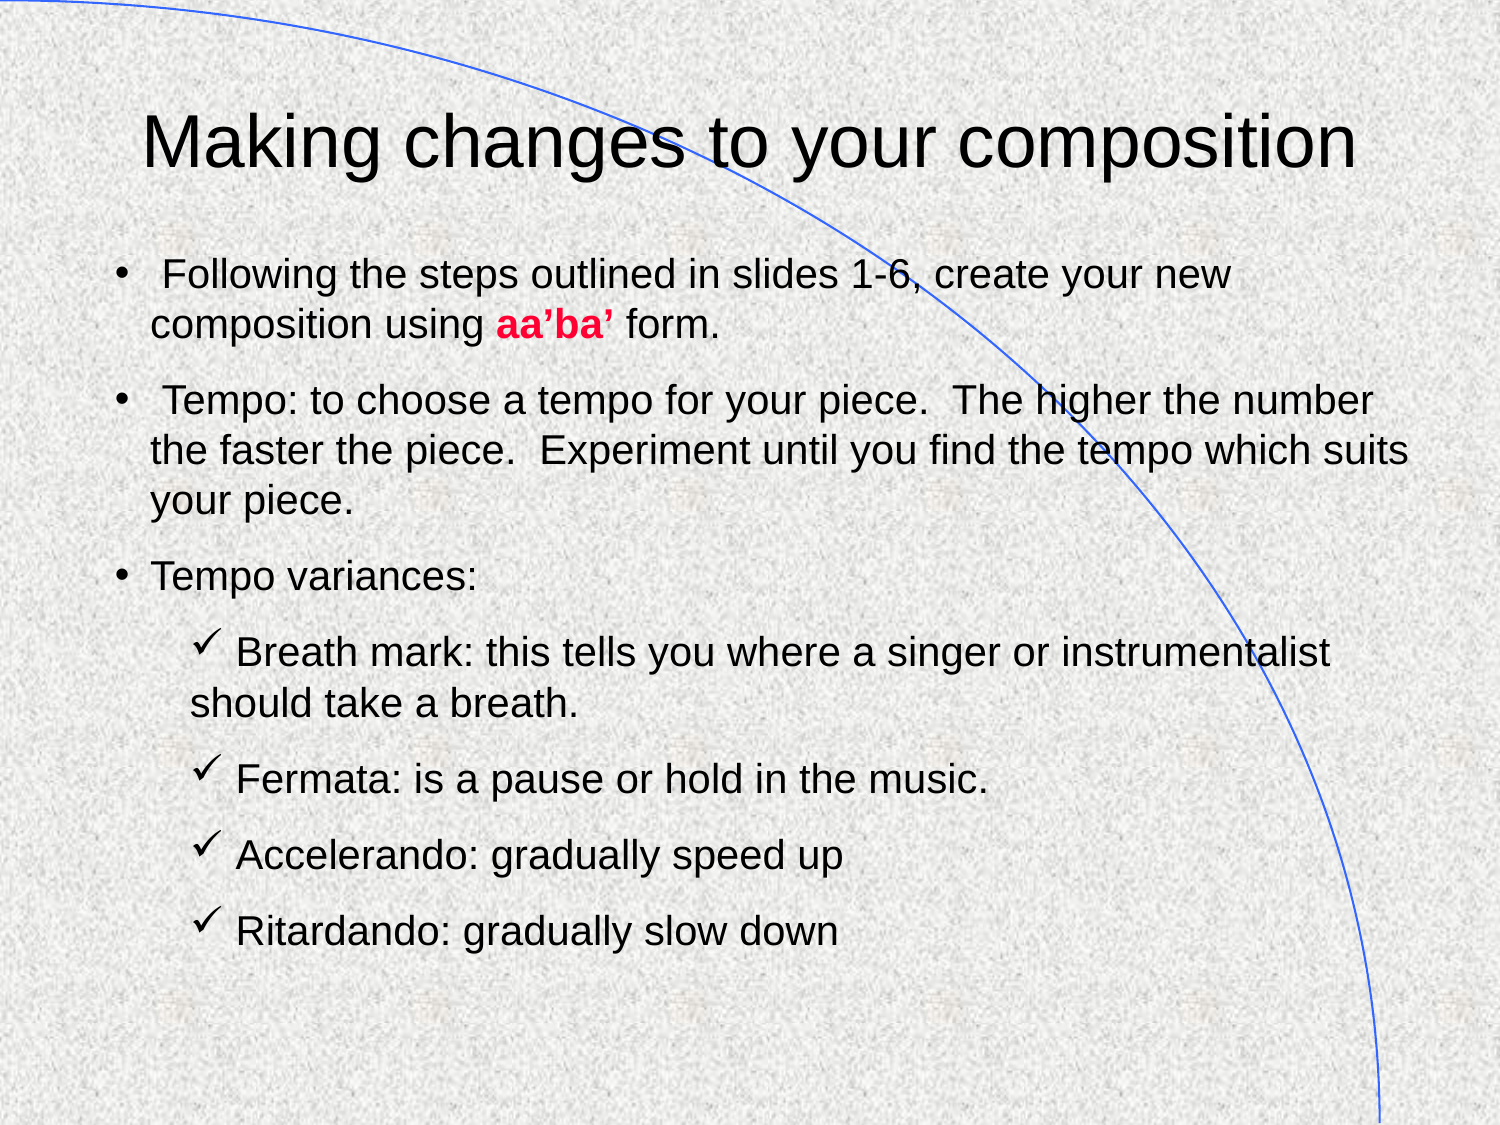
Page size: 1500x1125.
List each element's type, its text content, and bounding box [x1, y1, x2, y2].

text_box Following the steps outlined in slides 1-6, create your new composition using aa’ba’ form. Tempo: to choose a tempo for your piece. The higher the number the faster the piece. Experiment until you find the tempo which suits your piece. Tempo variances: Breath mark: this tells you where a singer or instrumentalist should take a breath. Fermata: is a pause or hold in the music. Accelerando: gradually speed up Ritardando: gradually slow down [99, 239, 1425, 1038]
title Making changes to your composition [112, 62, 1388, 213]
picture [0, 0, 1500, 1125]
